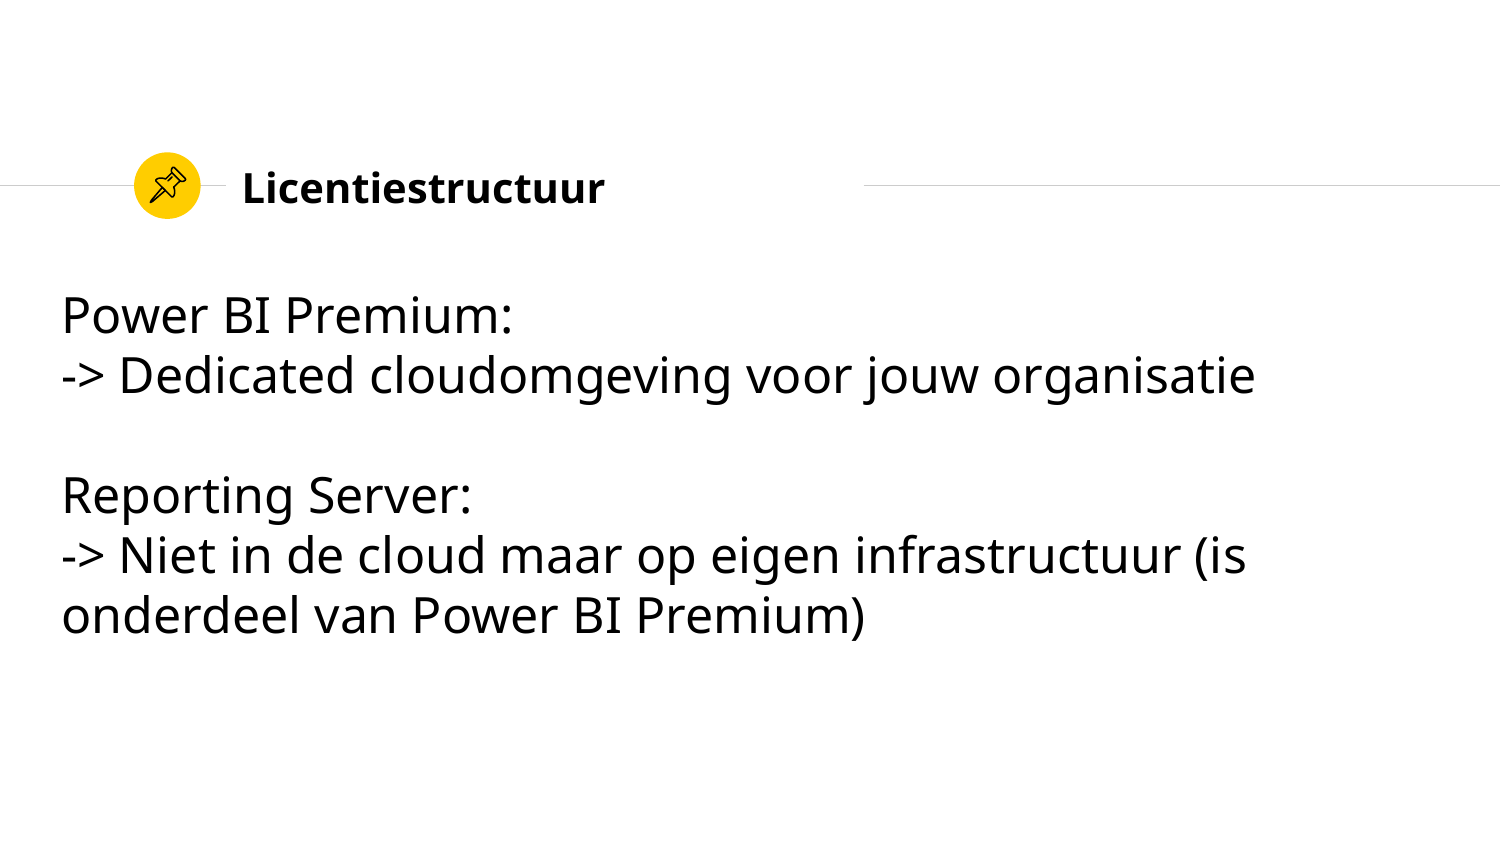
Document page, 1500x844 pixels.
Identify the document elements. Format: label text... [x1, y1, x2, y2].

title Licentiestructuur [226, 151, 863, 223]
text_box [150, 166, 186, 203]
list Power BI Premium: -> Dedicated cloudomgeving voor jouw organisatie Reporting Server: -> Niet in de cloud maar op eigen infrastructuur (is onderdeel van Power BI Premium) [33, 268, 1474, 780]
